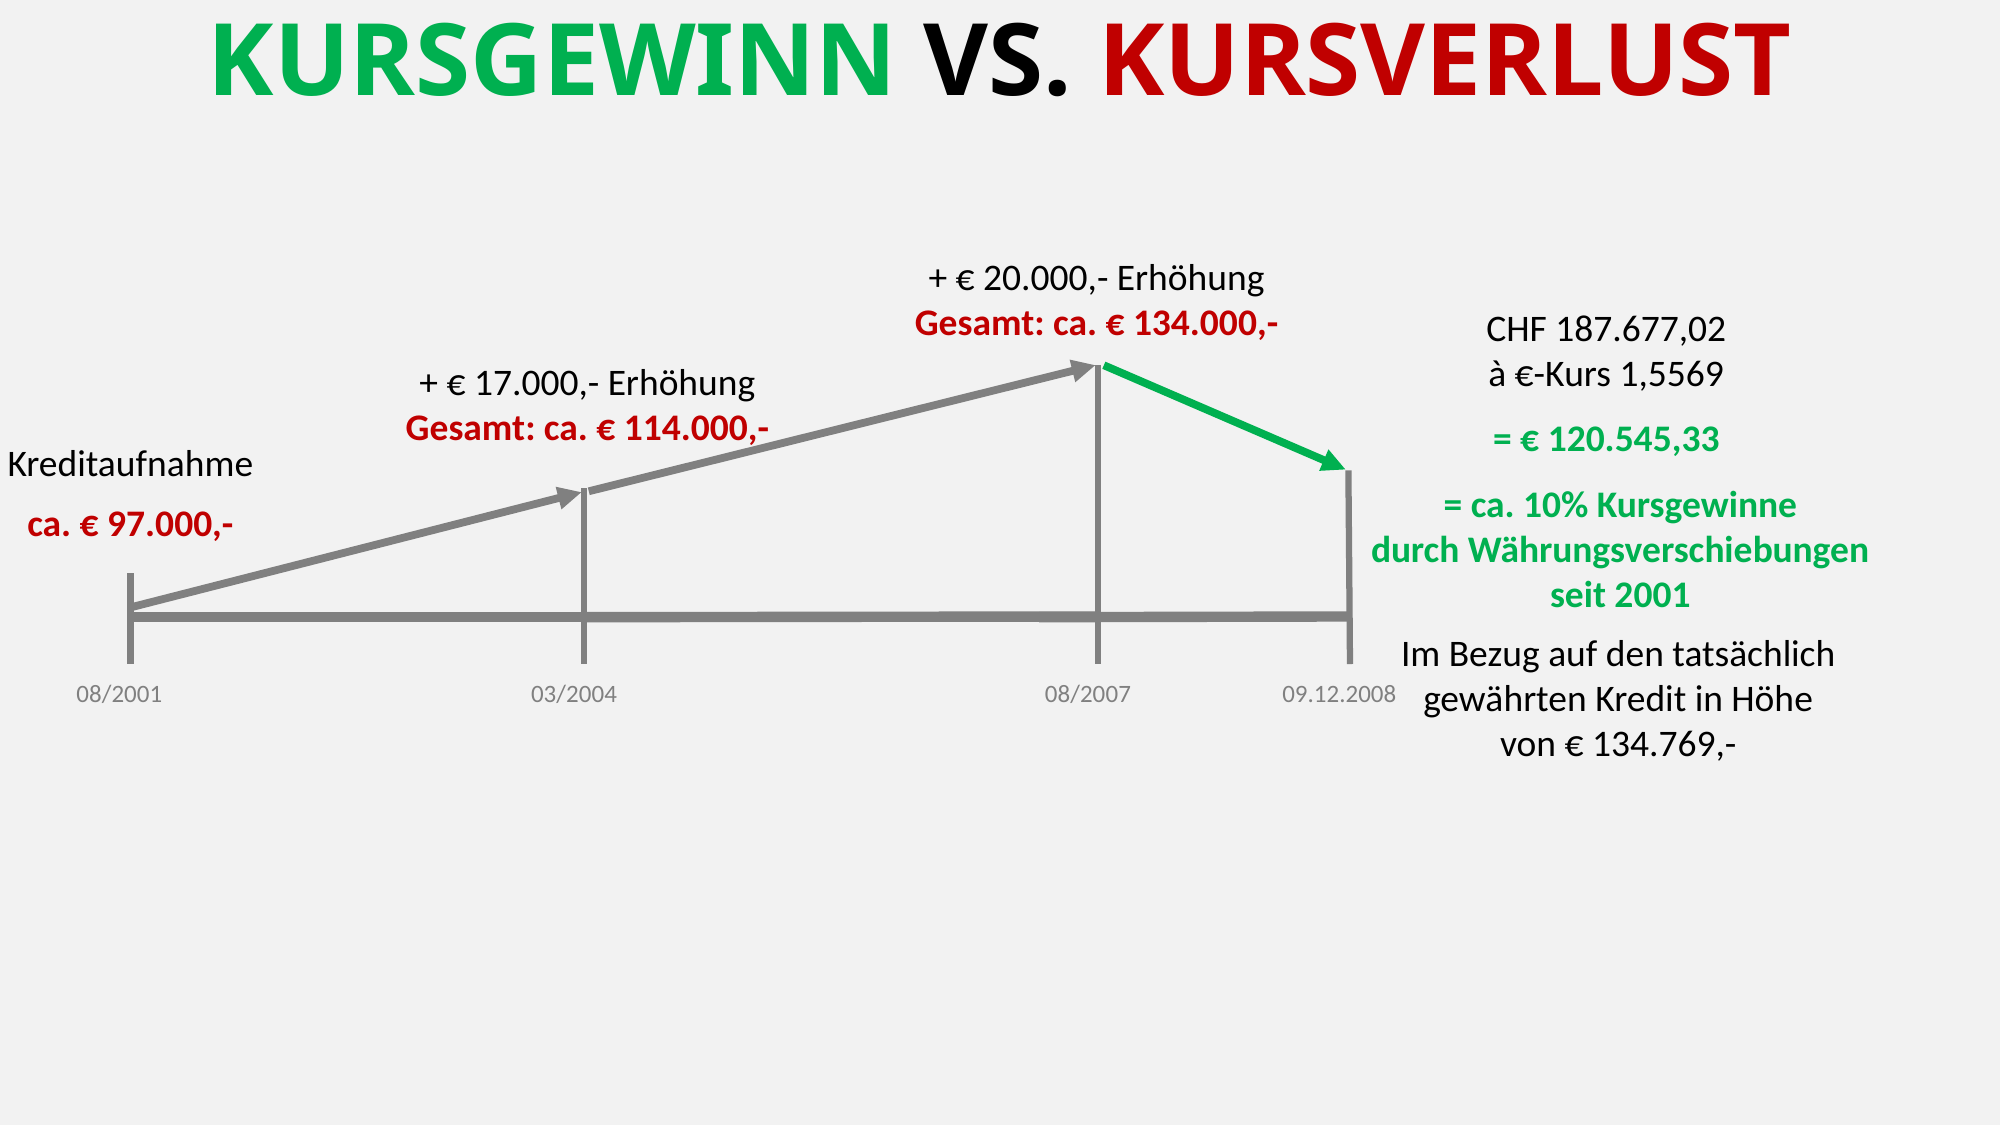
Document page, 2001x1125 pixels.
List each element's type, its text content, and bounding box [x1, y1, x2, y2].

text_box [584, 365, 1167, 716]
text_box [1167, 365, 1346, 470]
text_box + € 17.000,- Erhöhung Gesamt: ca. € 114.000,- [388, 350, 786, 456]
text_box Im Bezug auf den tatsächlich gewährten Kredit in Höhe von € 134.769,- [1385, 621, 1852, 771]
title KURSGEWINN VS. KURSVERLUST [0, 0, 2000, 125]
text_box + € 20.000,- Erhöhung Gesamt: ca. € 134.000,- [890, 246, 1304, 365]
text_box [129, 488, 584, 716]
text_box = ca. 10% Kursgewinne durch Währungsverschiebungen seit 2001 [1433, 472, 1891, 643]
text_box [61, 573, 129, 716]
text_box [0, 431, 270, 553]
text_box CHF 187.677,02 à €-Kurs 1,5569 = € 120.545,33 [1371, 296, 1842, 466]
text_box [1039, 470, 1433, 716]
